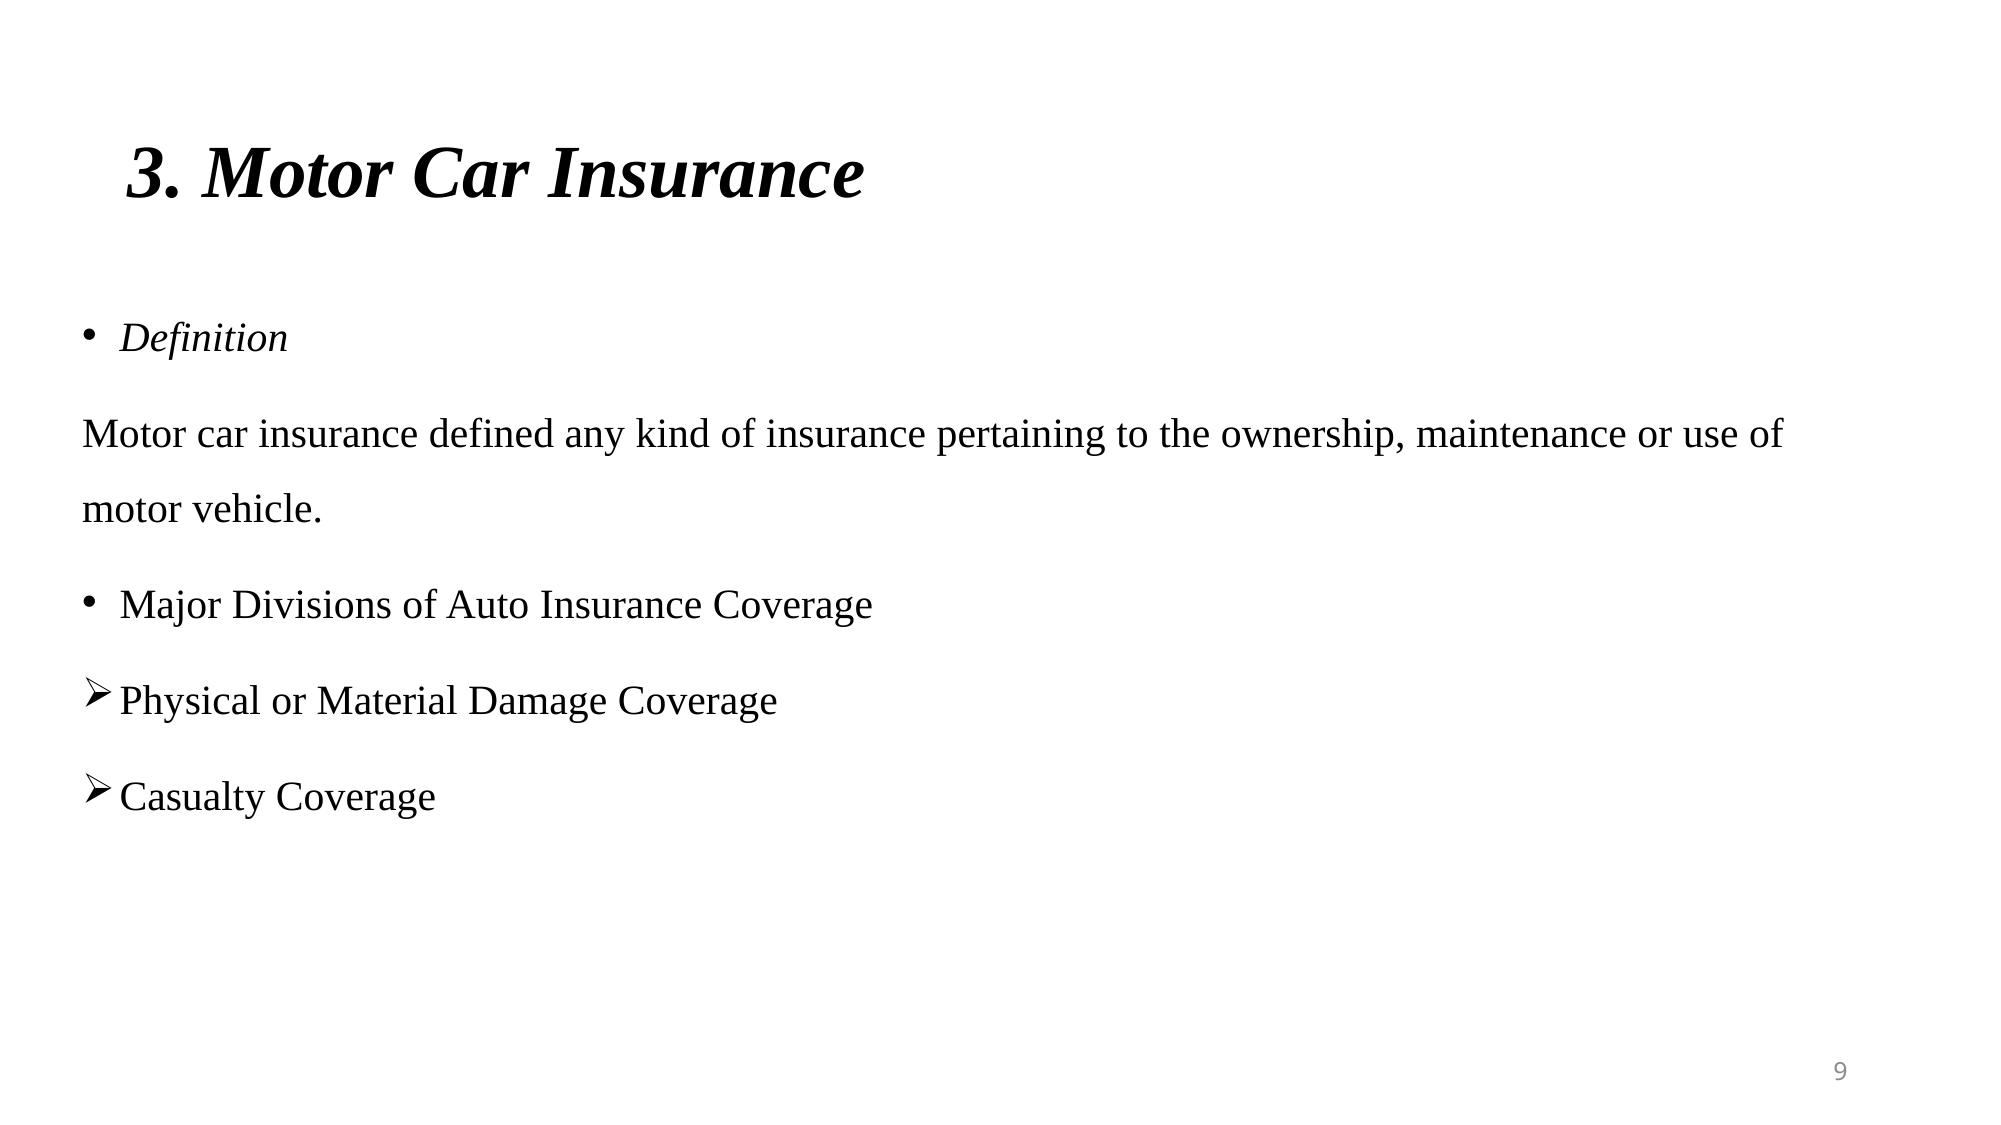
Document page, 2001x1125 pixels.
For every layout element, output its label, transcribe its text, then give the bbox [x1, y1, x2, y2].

slide_number 9 [1412, 1042, 1863, 1103]
title 3. Motor Car Insurance [112, 120, 1913, 228]
list Definition Motor car insurance defined any kind of insurance pertaining to the ownership, maintenance or use of motor vehicle. Major Divisions of Auto Insurance Coverage Physical or Material Damage Coverage Casualty Coverage [67, 276, 1863, 955]
